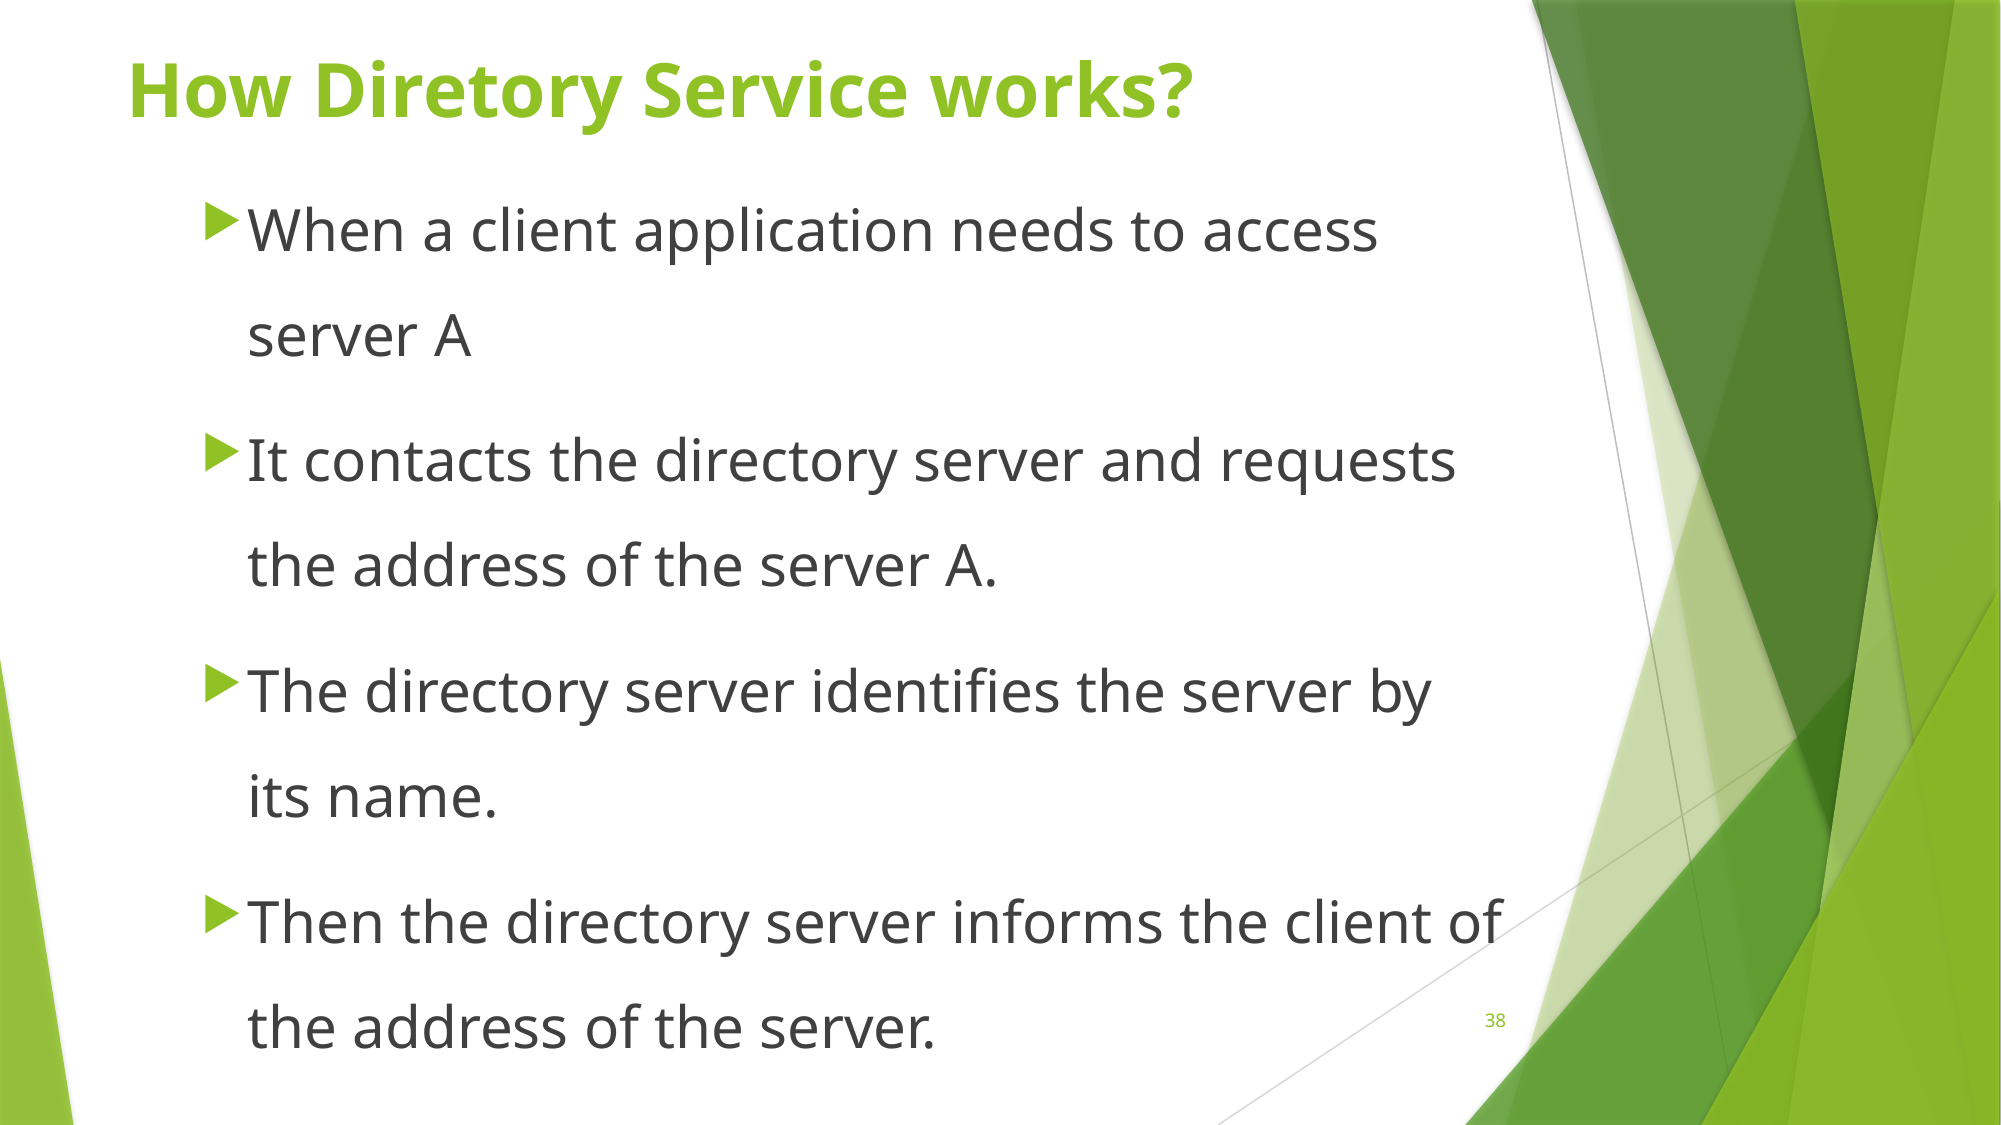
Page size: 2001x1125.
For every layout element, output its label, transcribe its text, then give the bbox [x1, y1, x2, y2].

list When a client application needs to access server A It contacts the directory server and requests the address of the server A. The directory server identifies the server by its name. Then the directory server informs the client of the address of the server. [111, 150, 1522, 787]
slide_number 38 [1409, 991, 1522, 1051]
title How Diretory Service works? [111, 35, 1522, 150]
